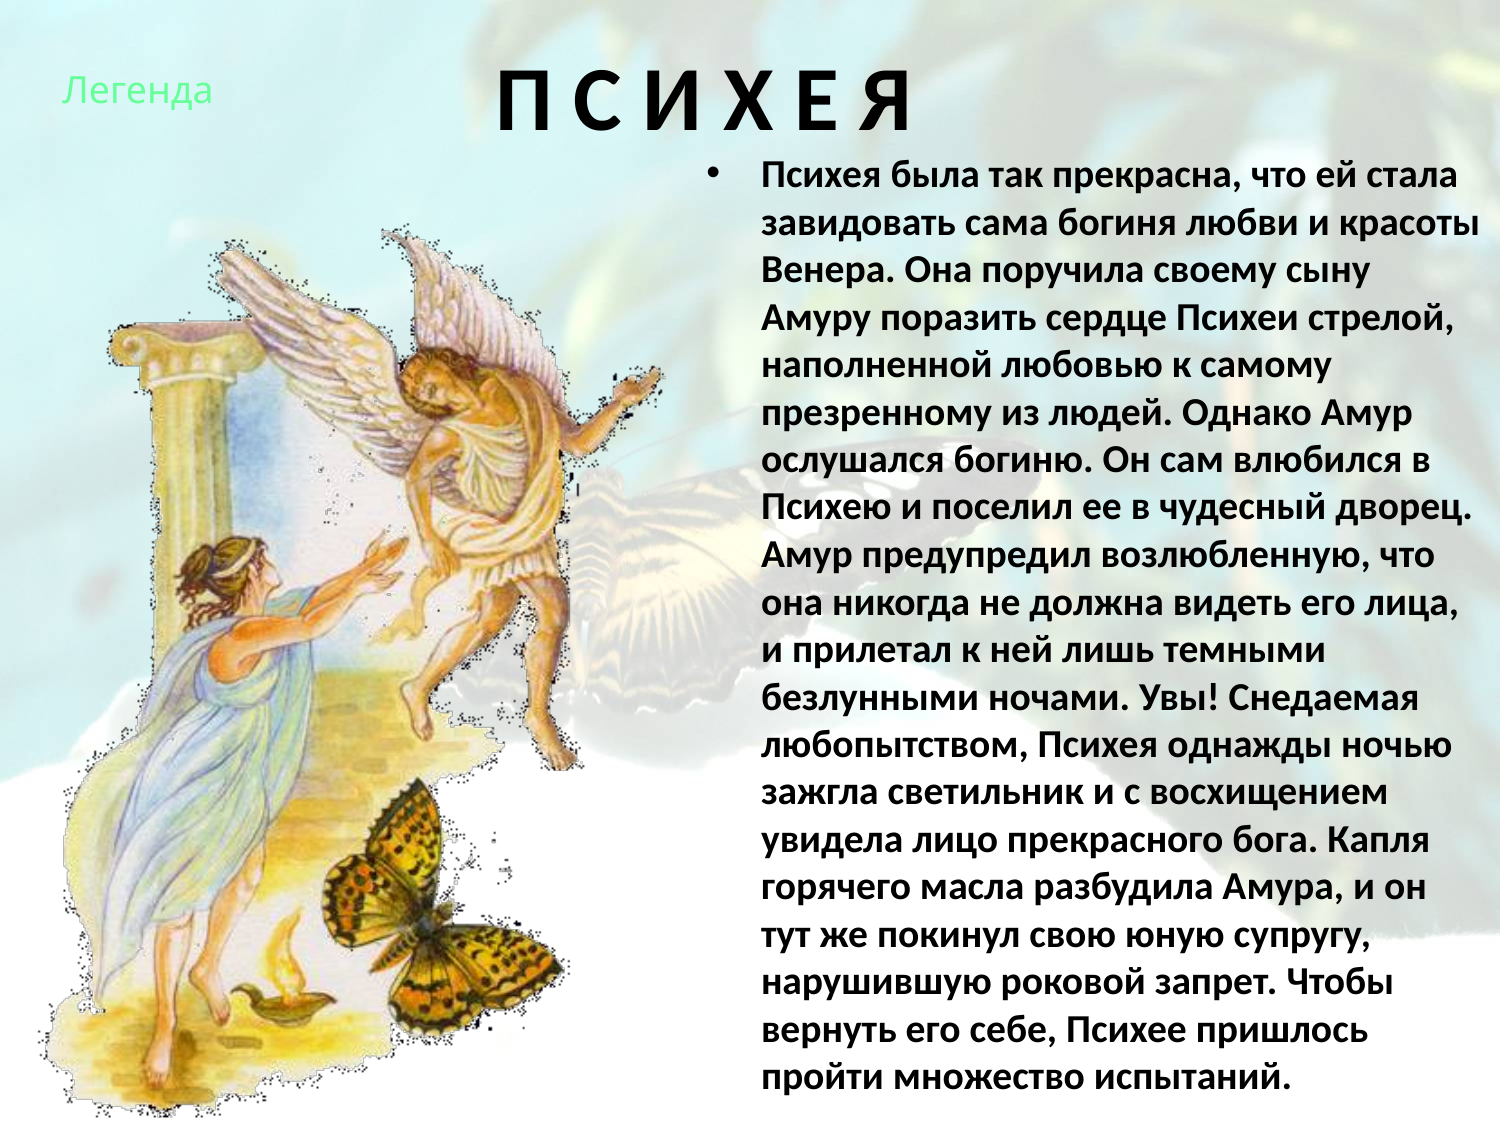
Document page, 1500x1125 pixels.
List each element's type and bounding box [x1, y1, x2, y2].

picture [0, 0, 1500, 1125]
list [35, 222, 666, 1125]
